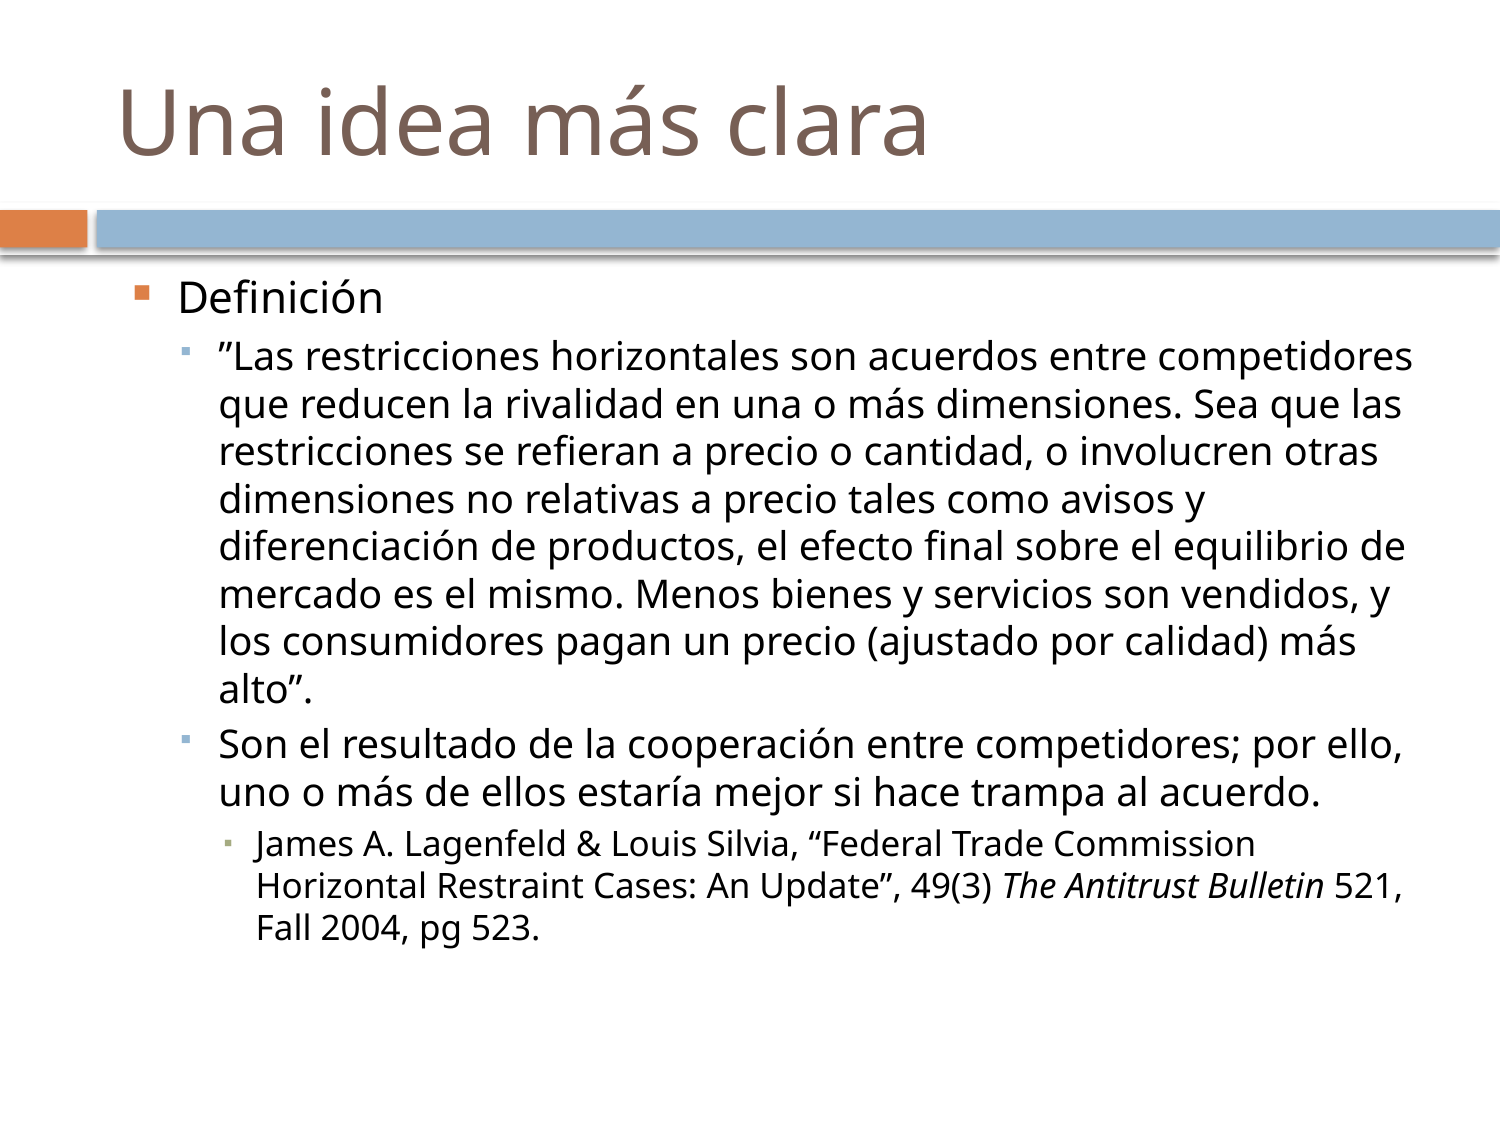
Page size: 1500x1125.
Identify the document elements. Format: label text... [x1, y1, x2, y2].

title Una idea más clara [100, 37, 1438, 200]
list Definición ”Las restricciones horizontales son acuerdos entre competidores que reducen la rivalidad en una o más dimensiones. Sea que las restricciones se refieran a precio o cantidad, o involucren otras dimensiones no relativas a precio tales como avisos y diferenciación de productos, el efecto final sobre el equilibrio de mercado es el mismo. Menos bienes y servicios son vendidos, y los consumidores pagan un precio (ajustado por calidad) más alto”. Son el resultado de la cooperación entre competidores; por ello, uno o más de ellos estaría mejor si hace trampa al acuerdo. James A. Lagenfeld & Louis Silvia, “Federal Trade Commission Horizontal Restraint Cases: An Update”, 49(3) The Antitrust Bulletin 521, Fall 2004, pg 523. [100, 262, 1438, 1000]
